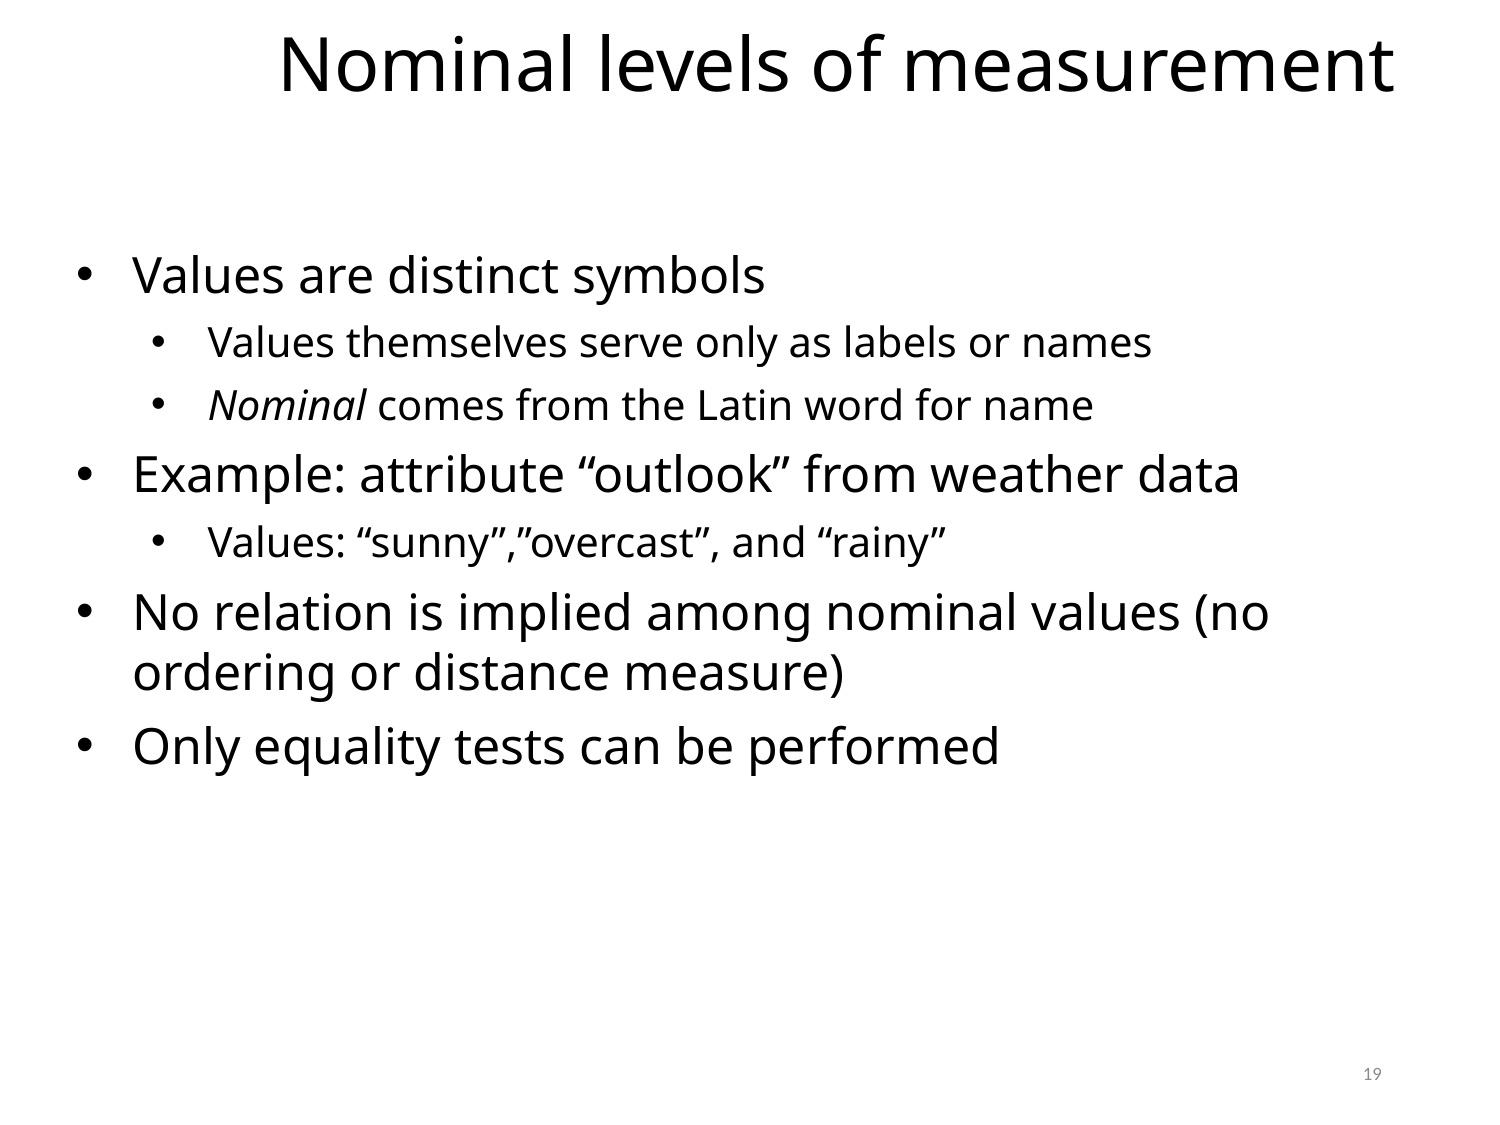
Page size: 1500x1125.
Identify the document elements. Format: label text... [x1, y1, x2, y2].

slide_number 19 [1059, 1042, 1397, 1103]
title Nominal levels of measurement [262, 0, 1500, 148]
text_box Values are distinct symbols Values themselves serve only as labels or names Nominal comes from the Latin word for name Example: attribute “outlook” from weather data Values: “sunny”,”overcast”, and “rainy” No relation is implied among nominal values (no ordering or distance measure) Only equality tests can be performed [61, 236, 1447, 782]
